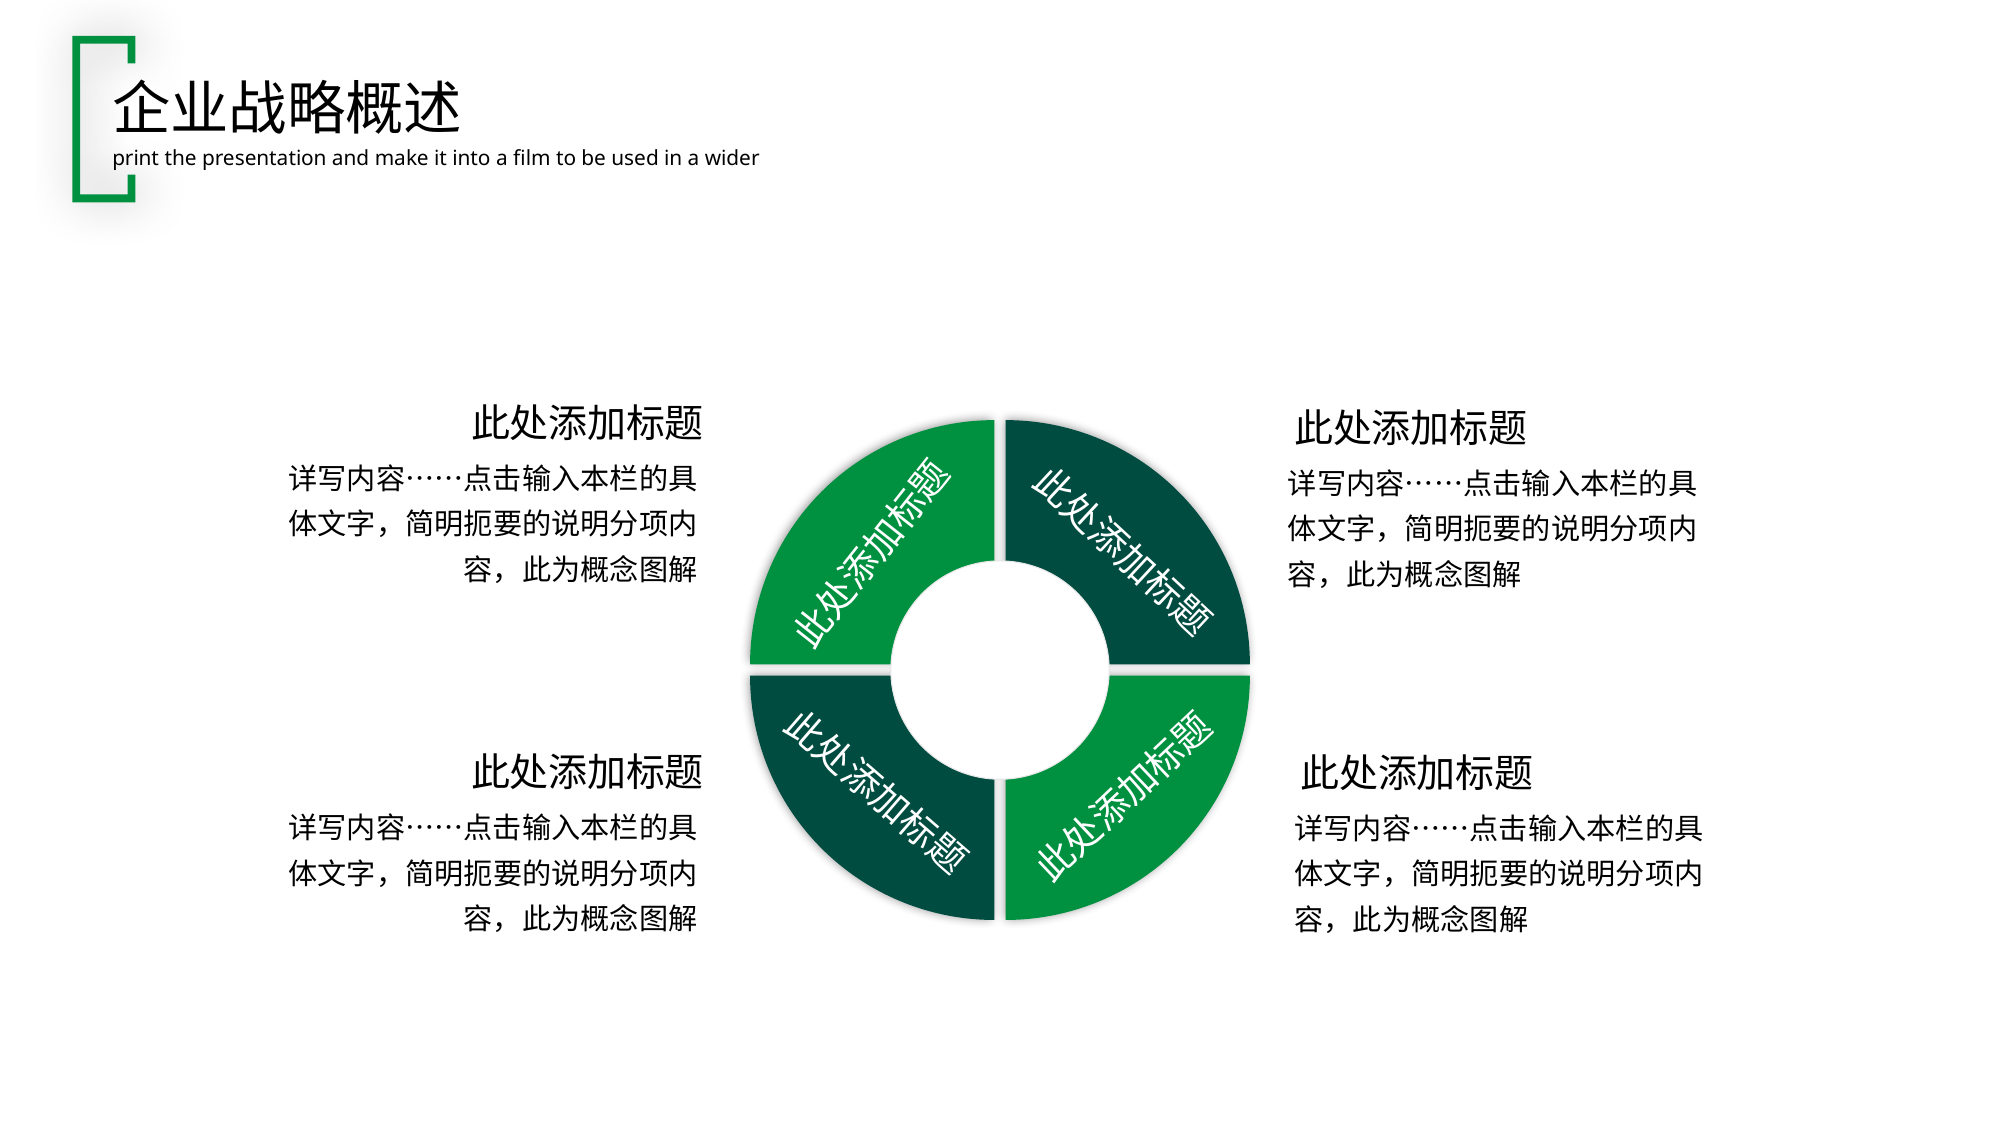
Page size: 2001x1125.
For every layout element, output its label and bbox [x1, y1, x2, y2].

text_box [1279, 740, 1752, 946]
text_box [1273, 395, 1746, 601]
text_box [246, 390, 719, 596]
text_box [72, 35, 862, 203]
text_box [743, 420, 1257, 920]
text_box [246, 740, 719, 945]
